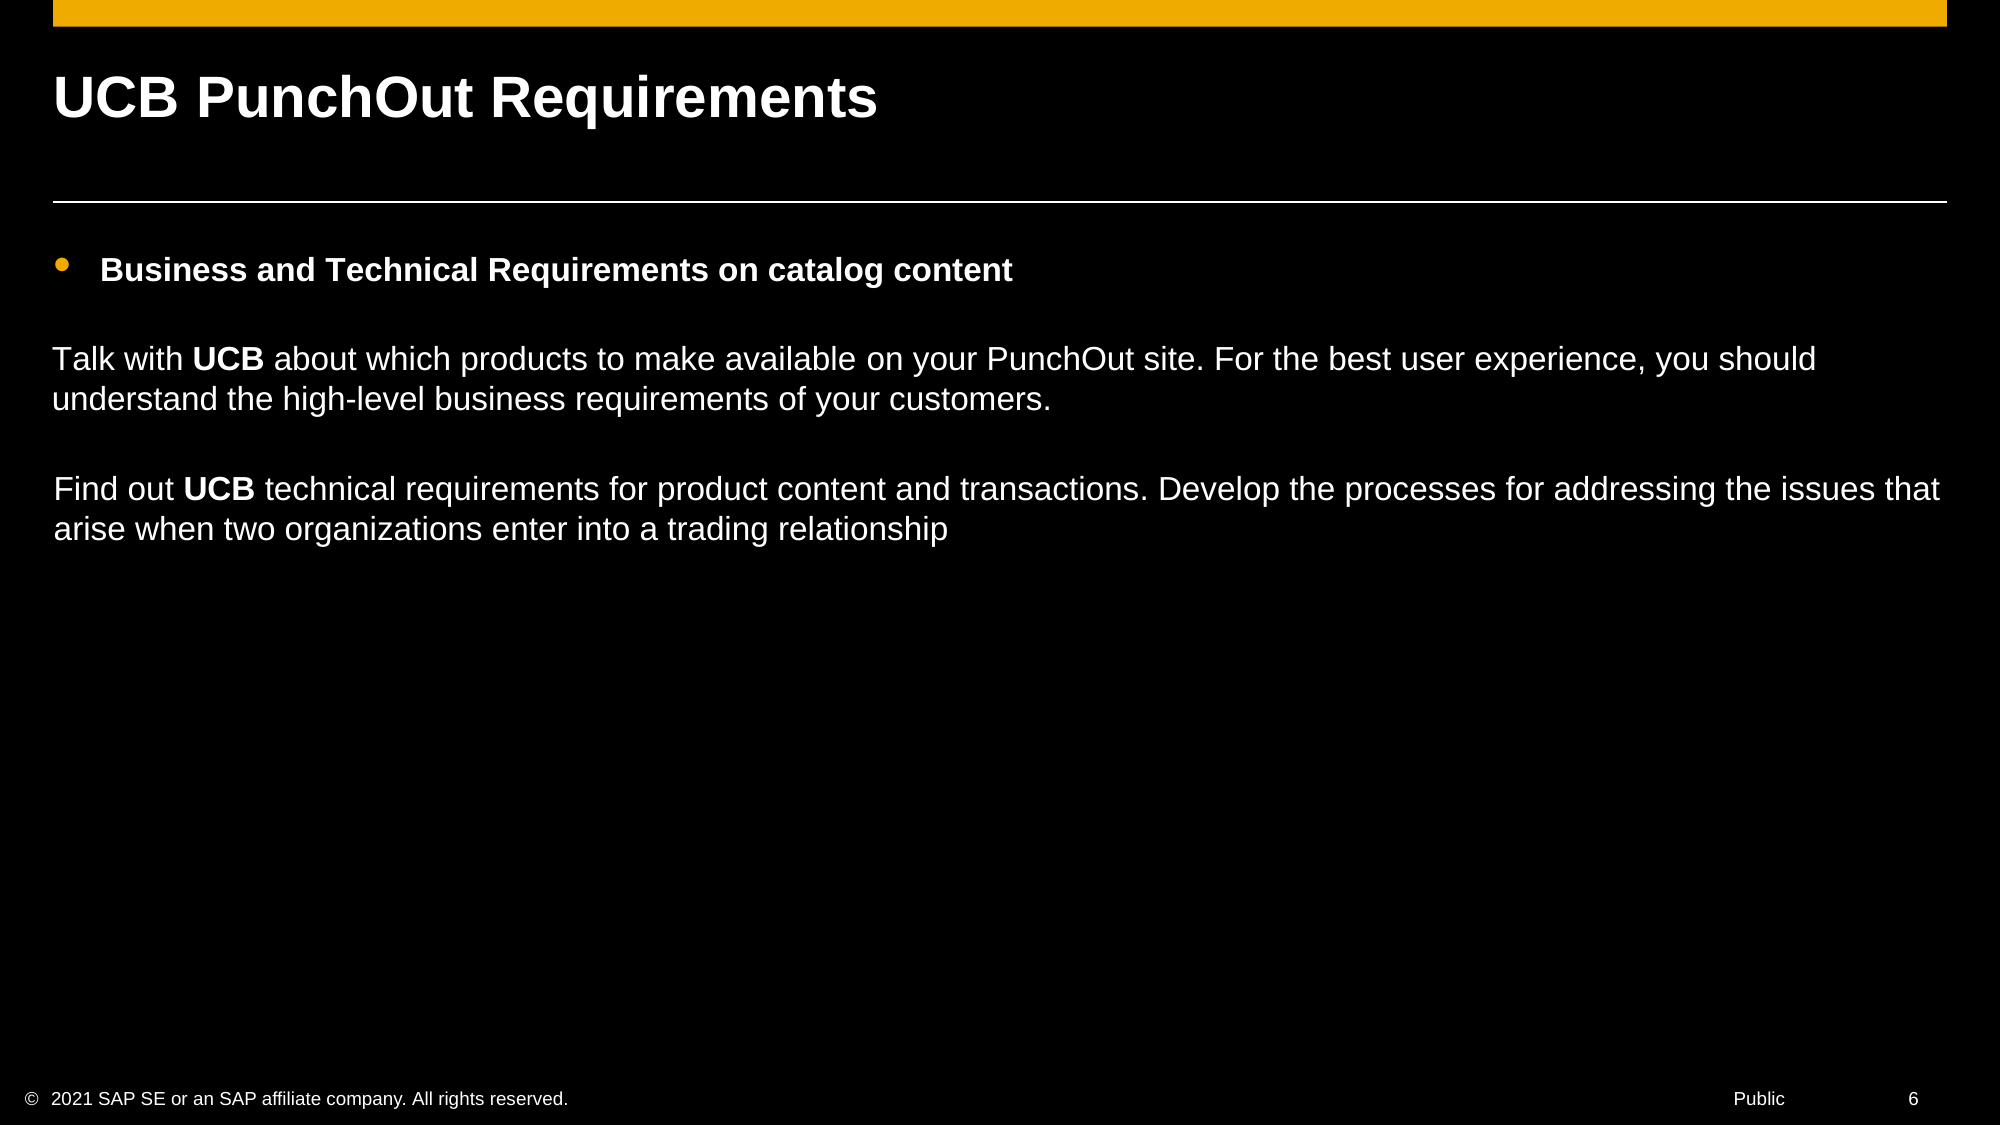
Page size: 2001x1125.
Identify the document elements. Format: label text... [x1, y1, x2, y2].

text_box [0, 0, 2000, 1125]
text_box Find outUCBtechnical requirements for product content and transactions. Develop the processes for addressing the issues that arise when two organizations enter into a trading relationship [53, 467, 1943, 548]
text_box Talk withUCBabout which products to make available on your PunchOut site. For the best user experience, you should understand the high-level business requirements of your customers. [51, 337, 1819, 418]
text_box [52, 0, 1948, 27]
text_box © 2021 SAP SE or an SAP affiliate company. All rights reserved. Public 6 [24, 1087, 1975, 1110]
text_box UCBPunchOut Requirements [53, 59, 880, 130]
text_box •Business and Technical Requirements on catalog content [53, 231, 1014, 292]
